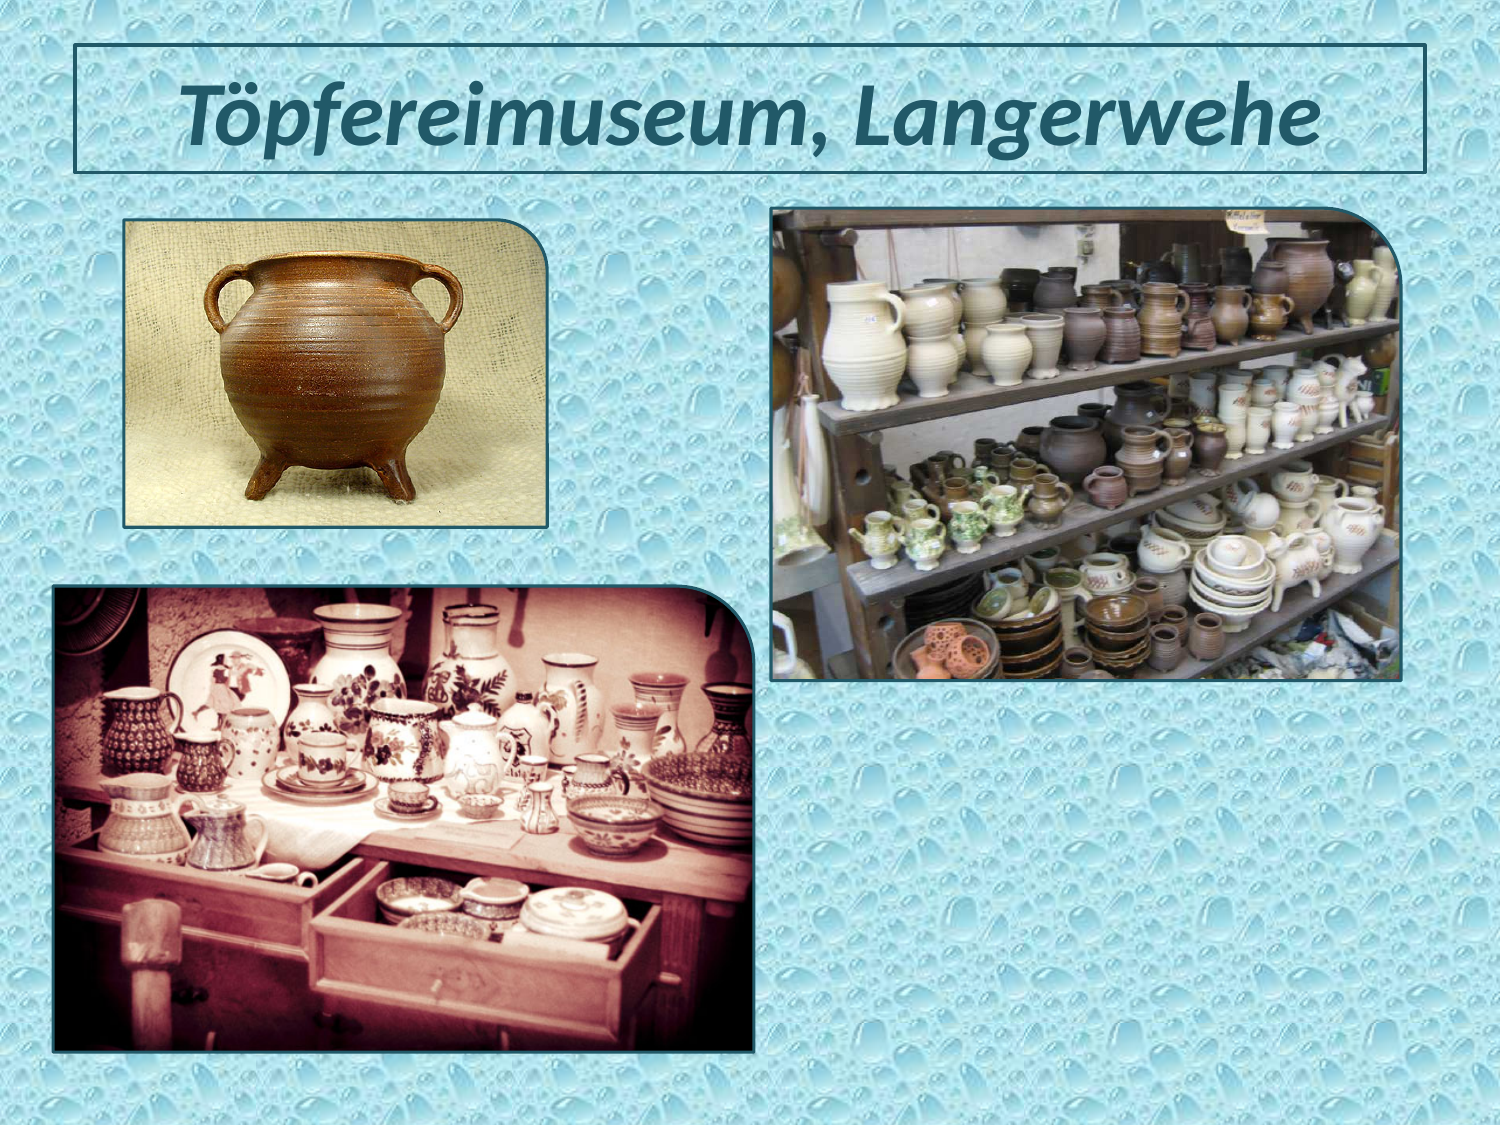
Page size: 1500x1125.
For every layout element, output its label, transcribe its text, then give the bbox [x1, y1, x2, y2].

picture [0, 0, 1500, 1125]
title Töpfereimuseum, Langerwehe [75, 45, 1425, 173]
